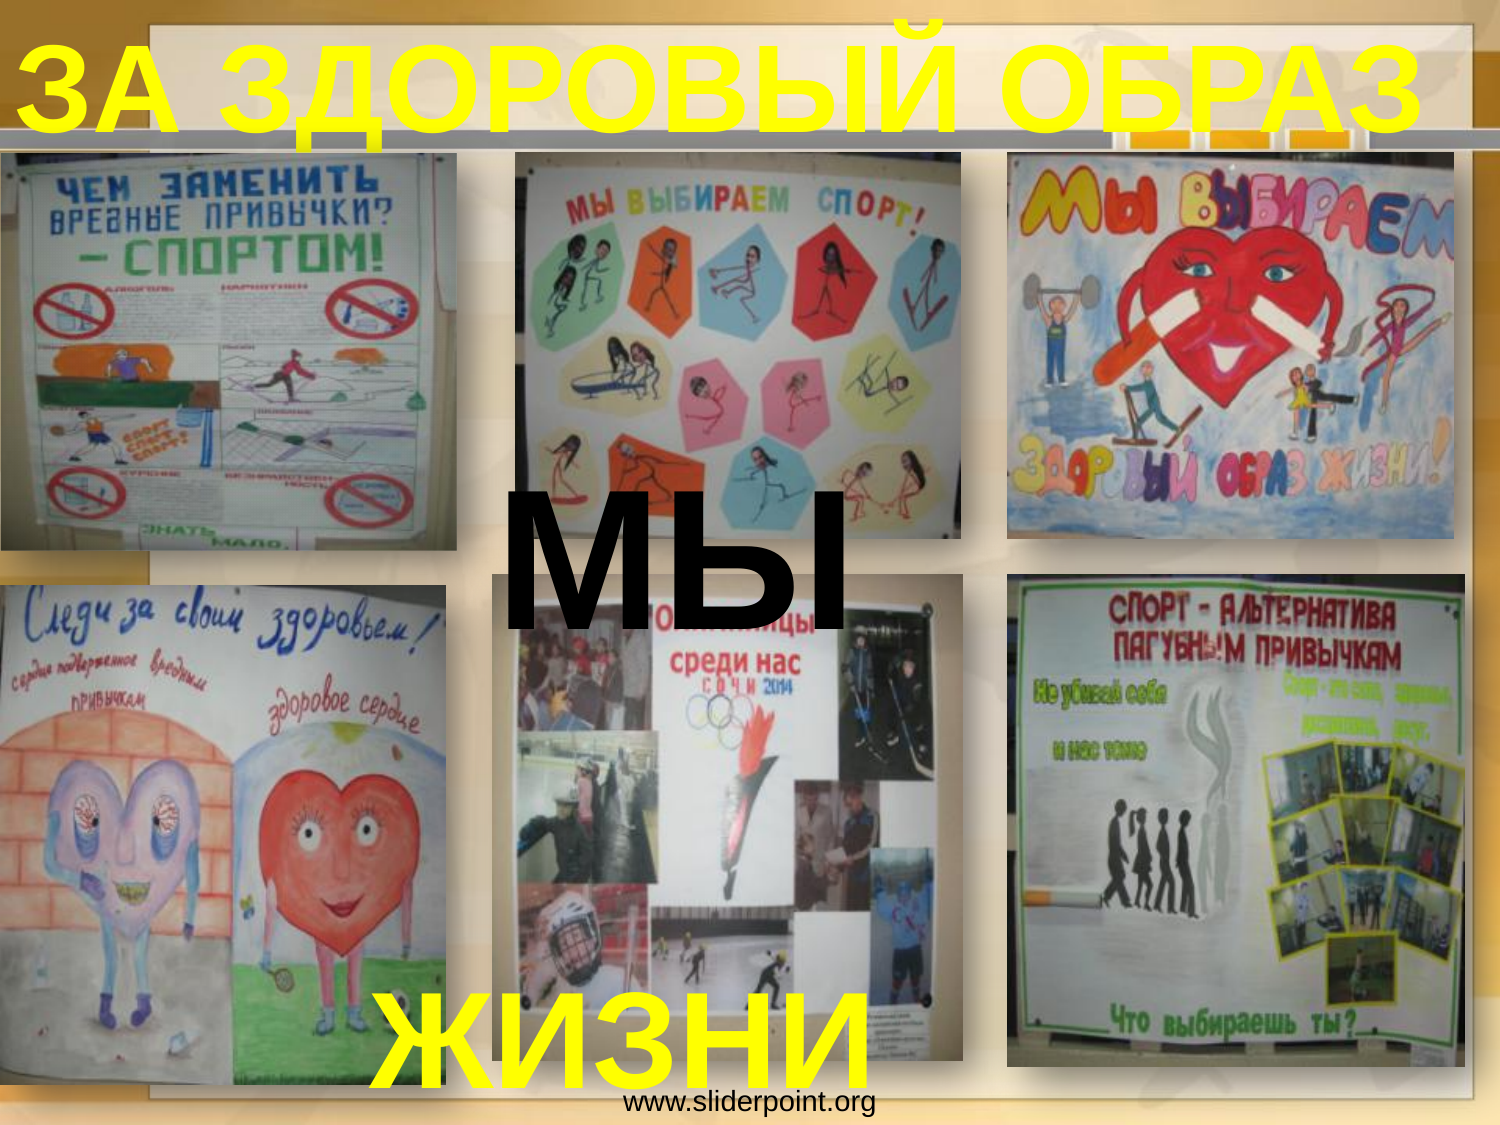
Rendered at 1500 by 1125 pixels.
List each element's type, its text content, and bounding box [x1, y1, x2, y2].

text_box МЫ [498, 421, 879, 572]
footer www.sliderpoint.org [512, 1074, 988, 1125]
picture [0, 122, 1500, 1125]
text_box ЖИЗНИ [354, 943, 892, 1123]
text_box ЗА ЗДОРОВЫЙ ОБРАЗ [0, 0, 1500, 165]
text_box МЫ [480, 586, 486, 677]
